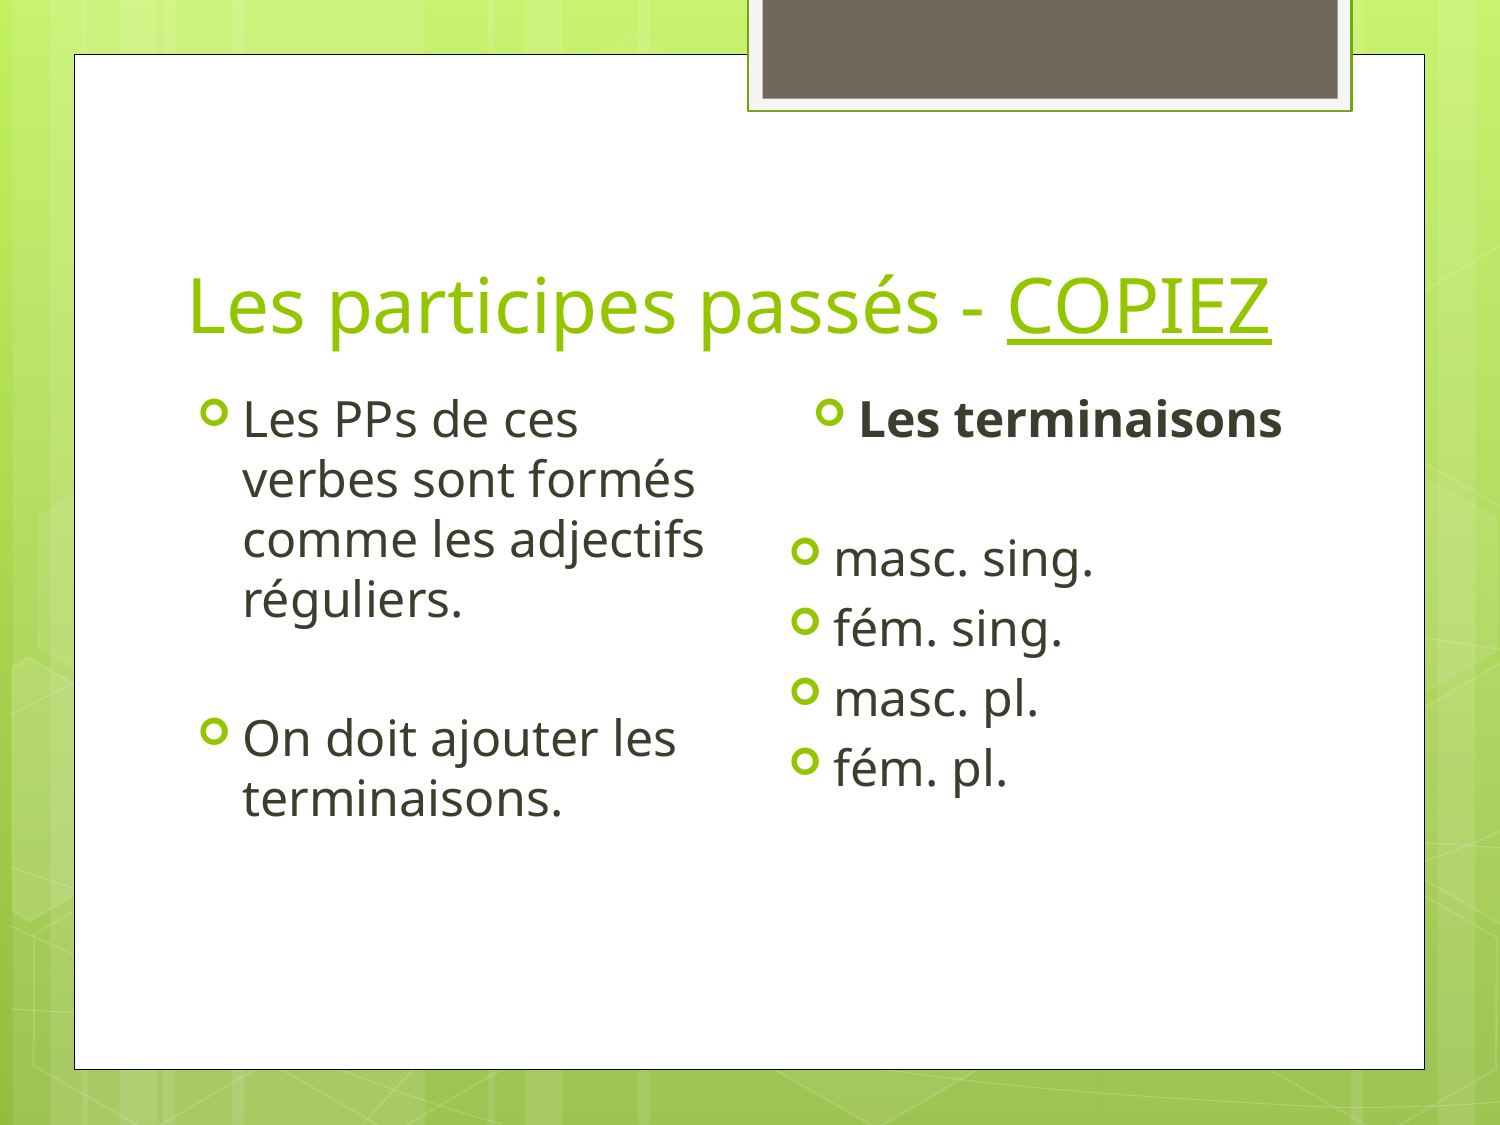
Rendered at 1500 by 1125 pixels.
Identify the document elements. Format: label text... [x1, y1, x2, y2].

list Les PPs de ces verbes sont formés comme les adjectifs réguliers. On doit ajouter les terminaisons. [171, 379, 732, 953]
title Les participes passés - COPIEZ [171, 168, 1324, 357]
list Les terminaisons masc. sing. fém. sing. masc. pl. fém. pl. [761, 379, 1323, 953]
